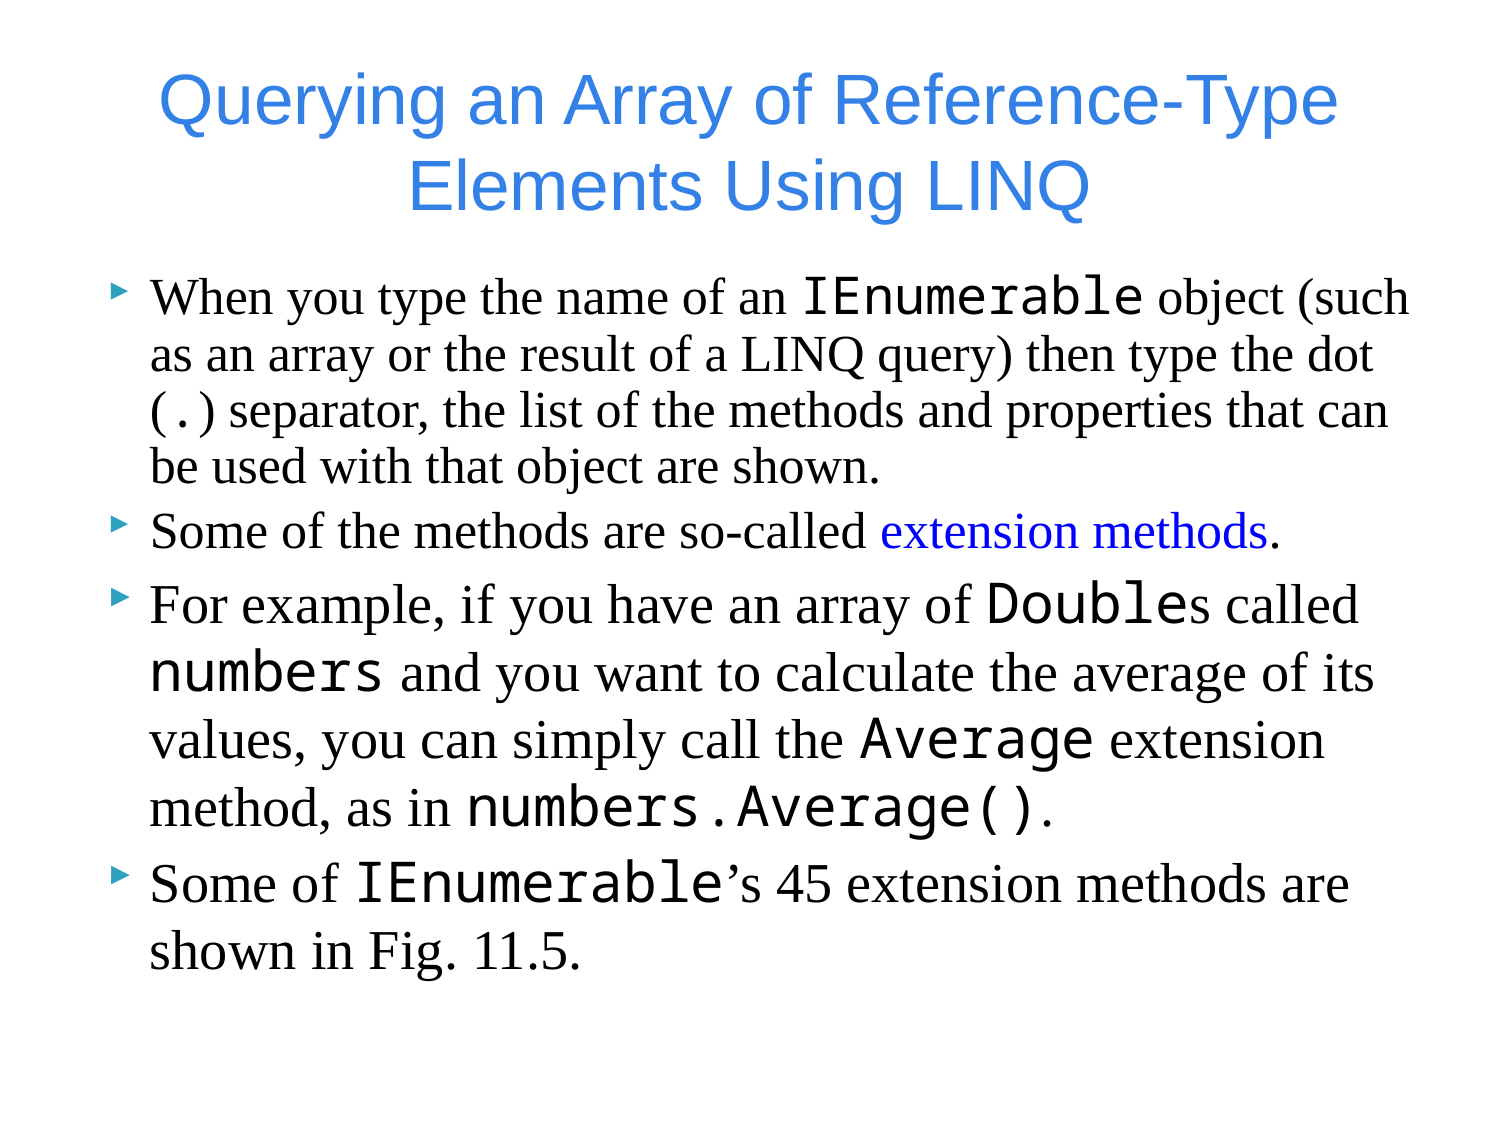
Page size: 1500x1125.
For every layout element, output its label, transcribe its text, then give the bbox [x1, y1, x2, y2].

list When you type the name of an IEnumerable object (such as an array or the result of a LINQ query) then type the dot (.) separator, the list of the methods and properties that can be used with that object are shown. Some of the methods are so-called extension methods. For example, if you have an array of Doubles called numbers and you want to calculate the average of its values, you can simply call the Average extension method, as in numbers.Average(). Some of IEnumerable’s 45 extension methods are shown in Fig. 11.5. [75, 262, 1425, 1005]
title Querying an Array of Reference-Type Elements Using LINQ [75, 45, 1425, 233]
